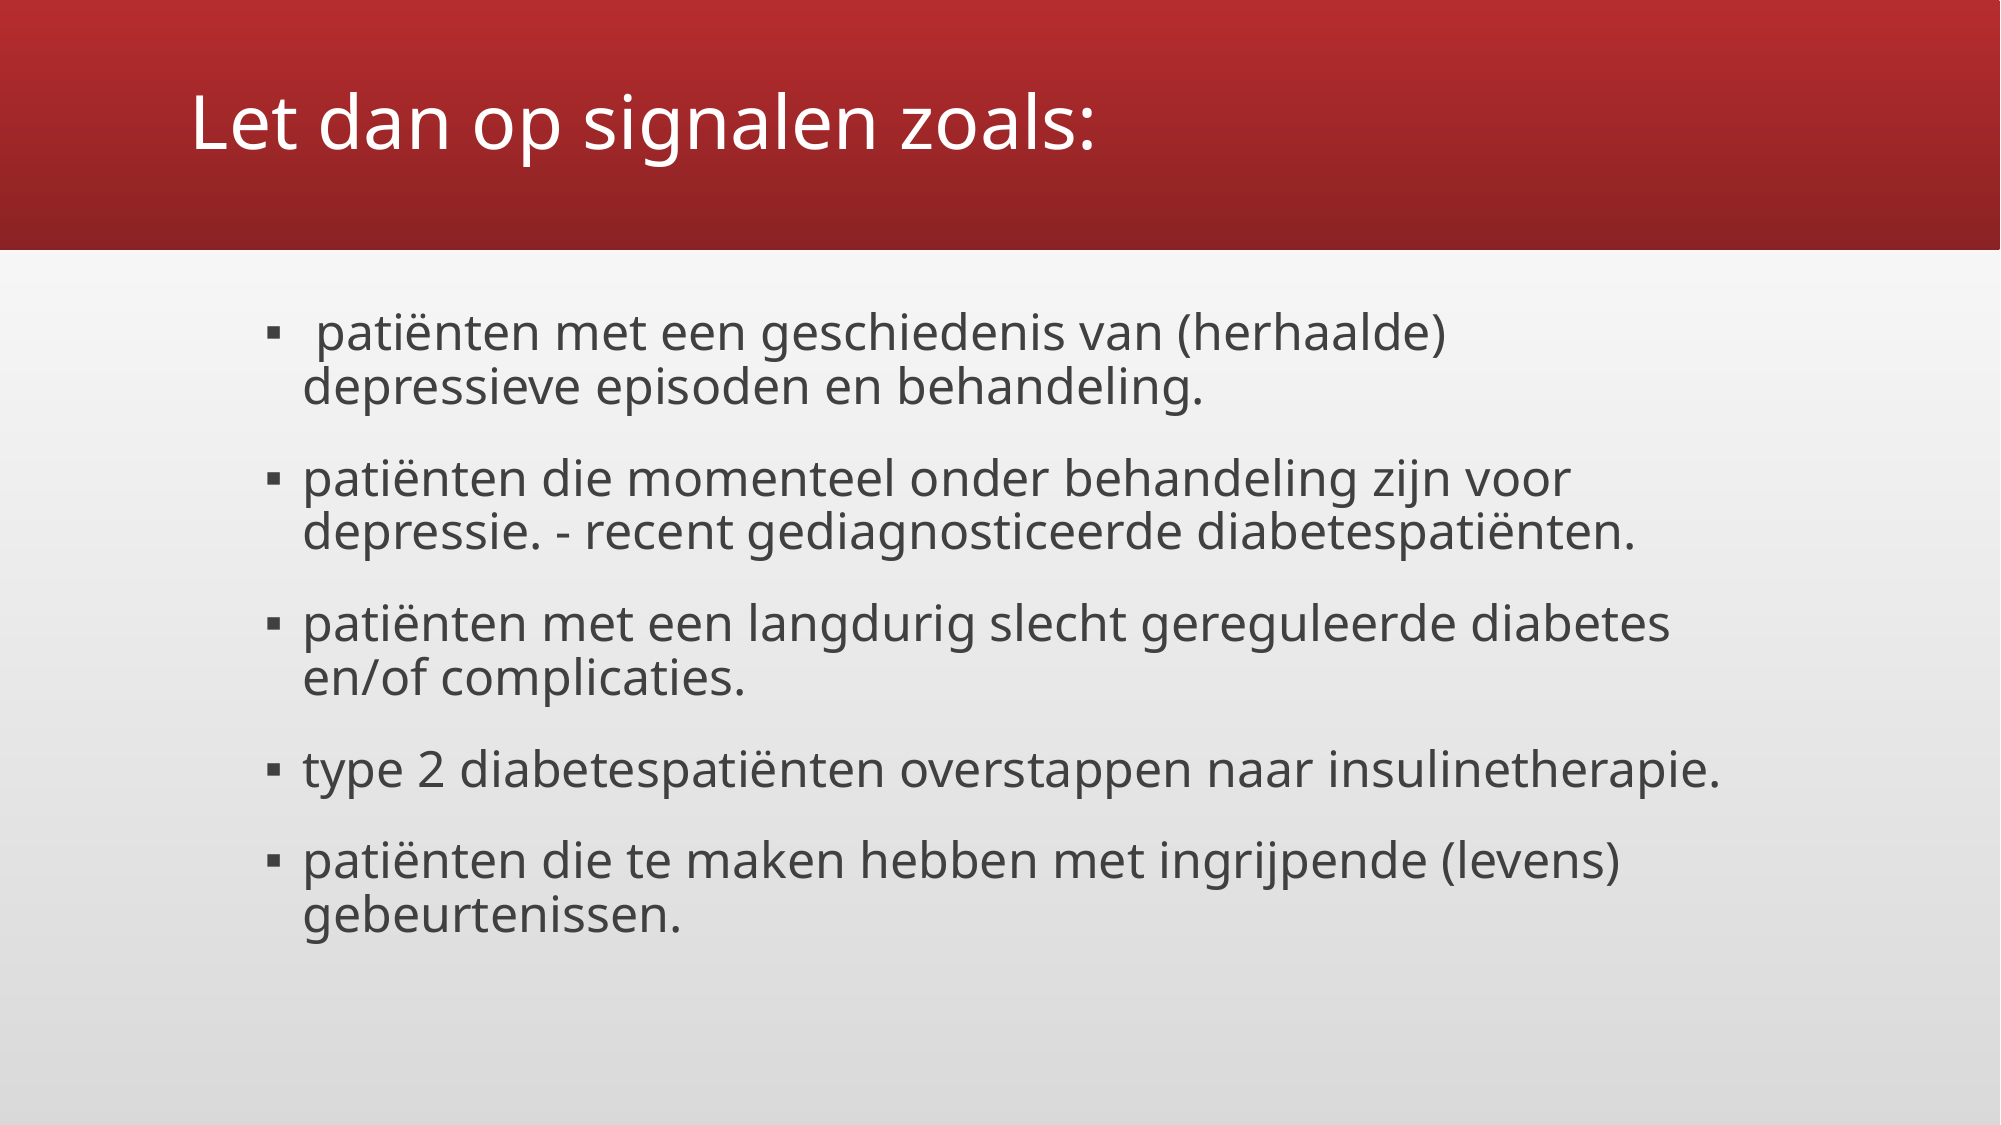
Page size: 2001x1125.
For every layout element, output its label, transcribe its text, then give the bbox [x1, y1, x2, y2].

list patiënten met een geschiedenis van (herhaalde) depressieve episoden en behandeling. patiënten die momenteel onder behandeling zijn voor depressie. - recent gediagnosticeerde diabetespatiënten. patiënten met een langdurig slecht gereguleerde diabetes en/of complicaties. type 2 diabetespatiënten overstappen naar insulinetherapie. patiënten die te maken hebben met ingrijpende (levens) gebeurtenissen. [249, 299, 1750, 1050]
title Let dan op signalen zoals: [174, 16, 1825, 234]
